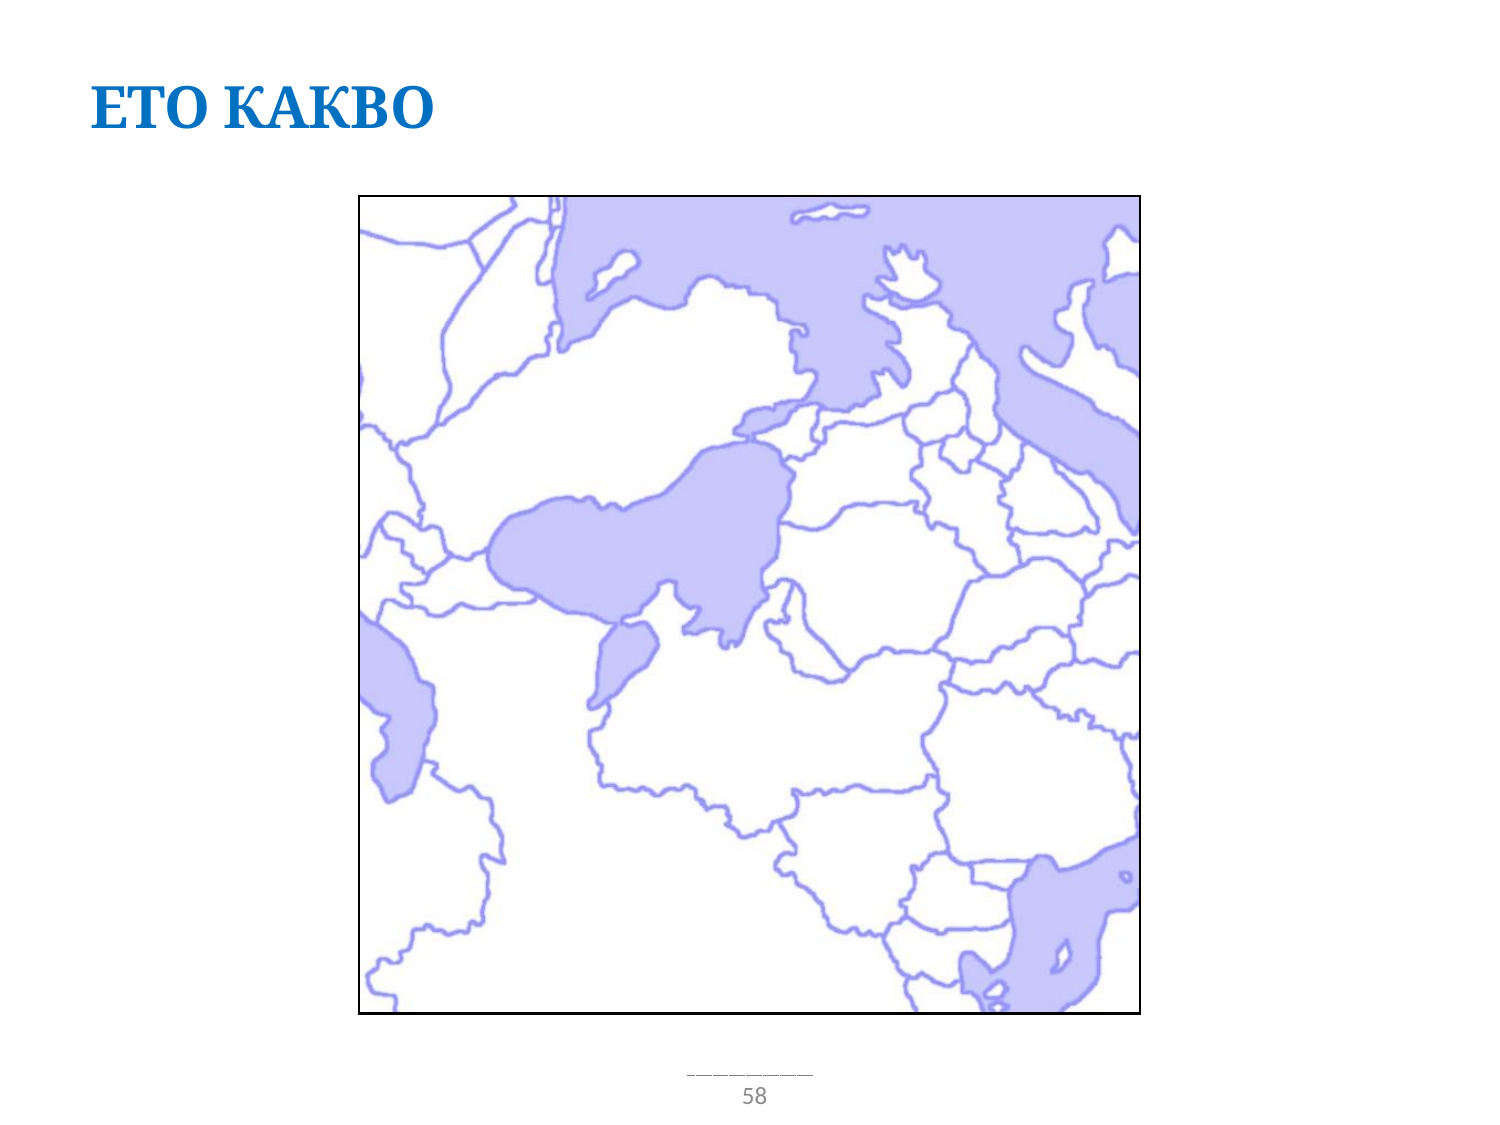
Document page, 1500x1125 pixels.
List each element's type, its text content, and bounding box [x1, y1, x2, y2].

picture [359, 196, 1139, 1013]
slide_number 58 [579, 1065, 930, 1125]
list Ето какво [75, 62, 1450, 1063]
